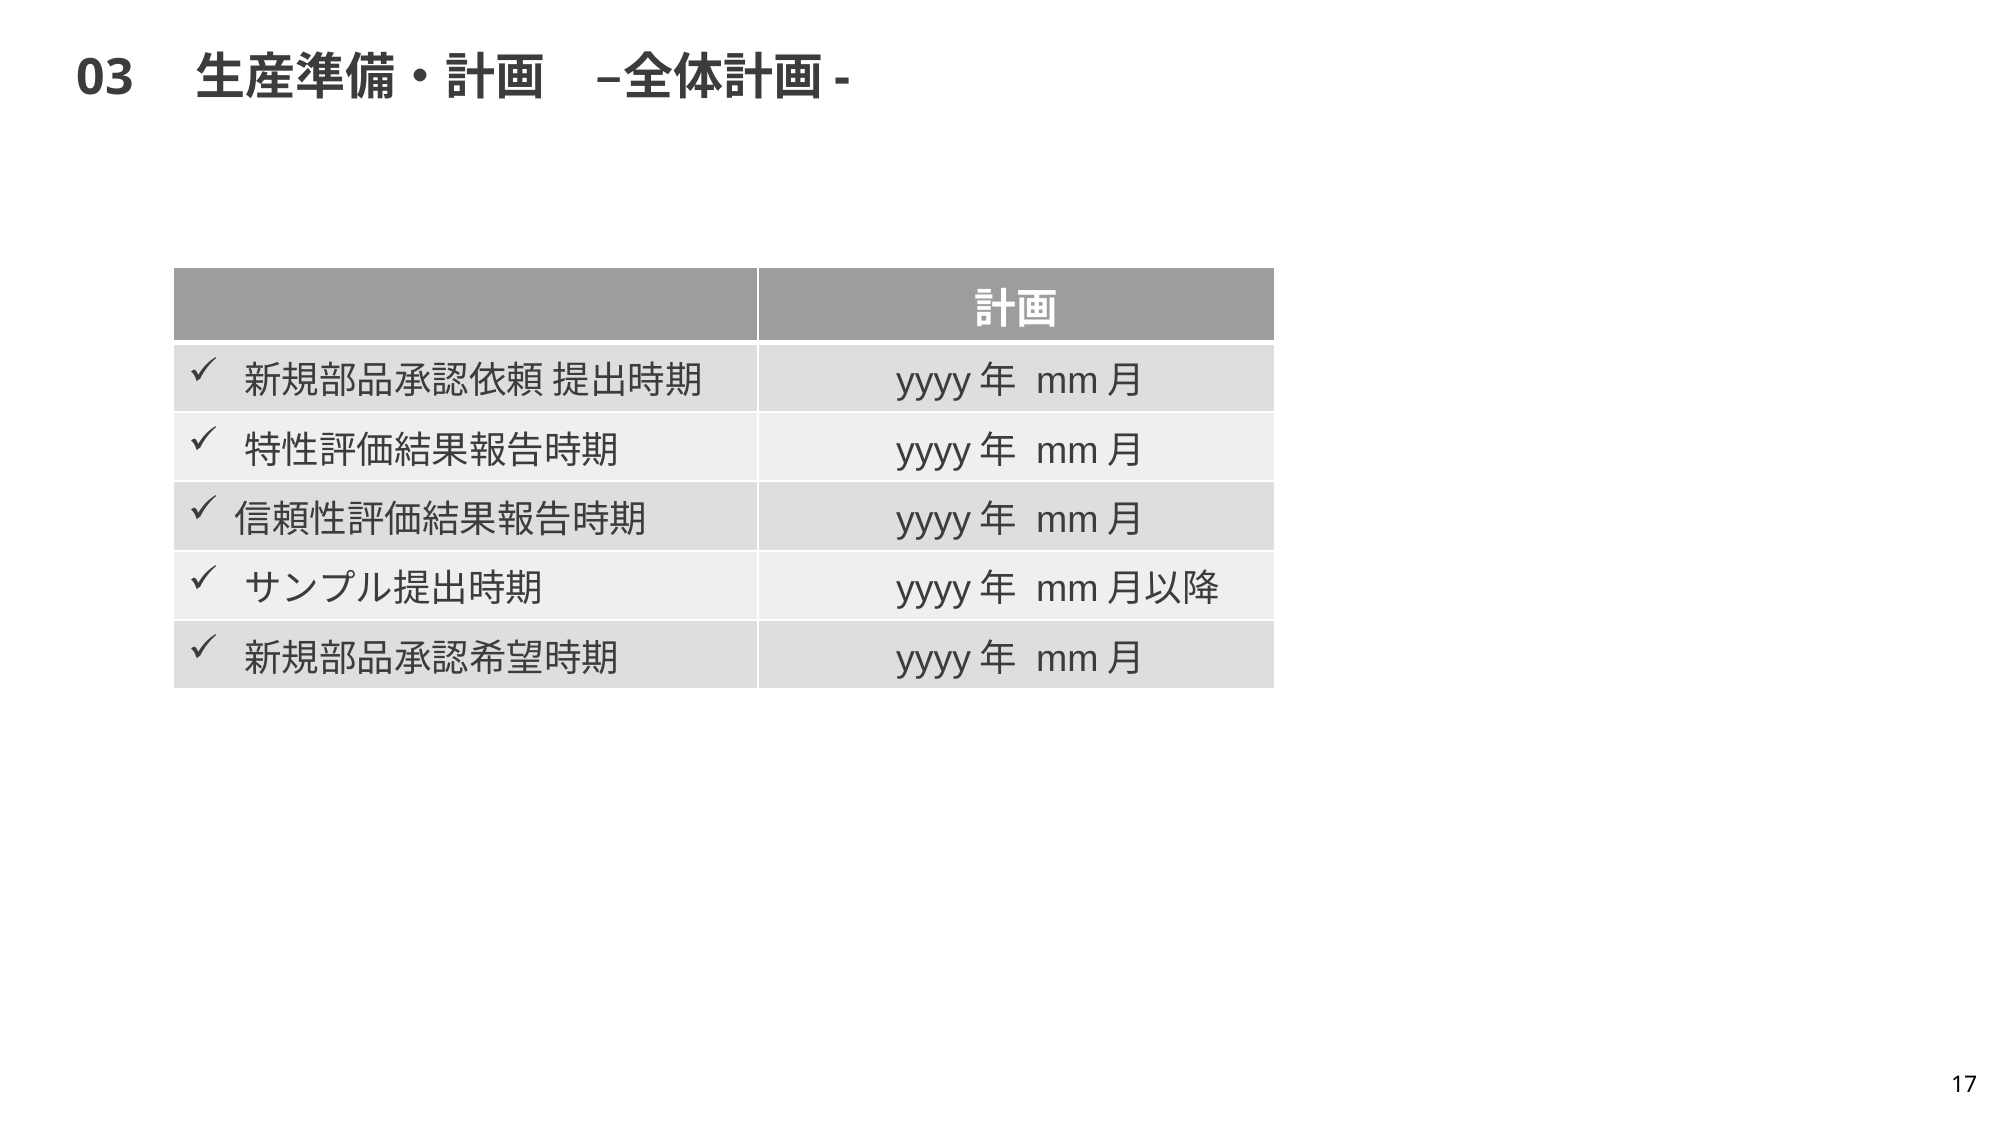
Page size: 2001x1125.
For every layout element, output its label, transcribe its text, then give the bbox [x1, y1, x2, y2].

table_cell 信頼性評価結果報告時期 [174, 482, 757, 550]
table_cell 新規部品承認依頼 提出時期 [174, 345, 757, 411]
table_cell サンプル提出時期 [174, 552, 757, 619]
table_cell 特性評価結果報告時期 [174, 413, 757, 480]
table_cell yyyy年 mm月 [759, 482, 1274, 550]
table_cell yyyy年 mm月 [759, 345, 1274, 411]
table_cell yyyy年 mm月 [759, 413, 1274, 480]
table_cell yyyy年 mm月以降 [759, 552, 1274, 619]
table_header 計画 [759, 268, 1274, 340]
table_header [174, 268, 757, 340]
title 03 生産準備・計画 –全体計画- [0, 0, 1877, 123]
table_cell yyyy年 mm月 [759, 621, 1274, 688]
table_cell 新規部品承認希望時期 [174, 621, 757, 688]
